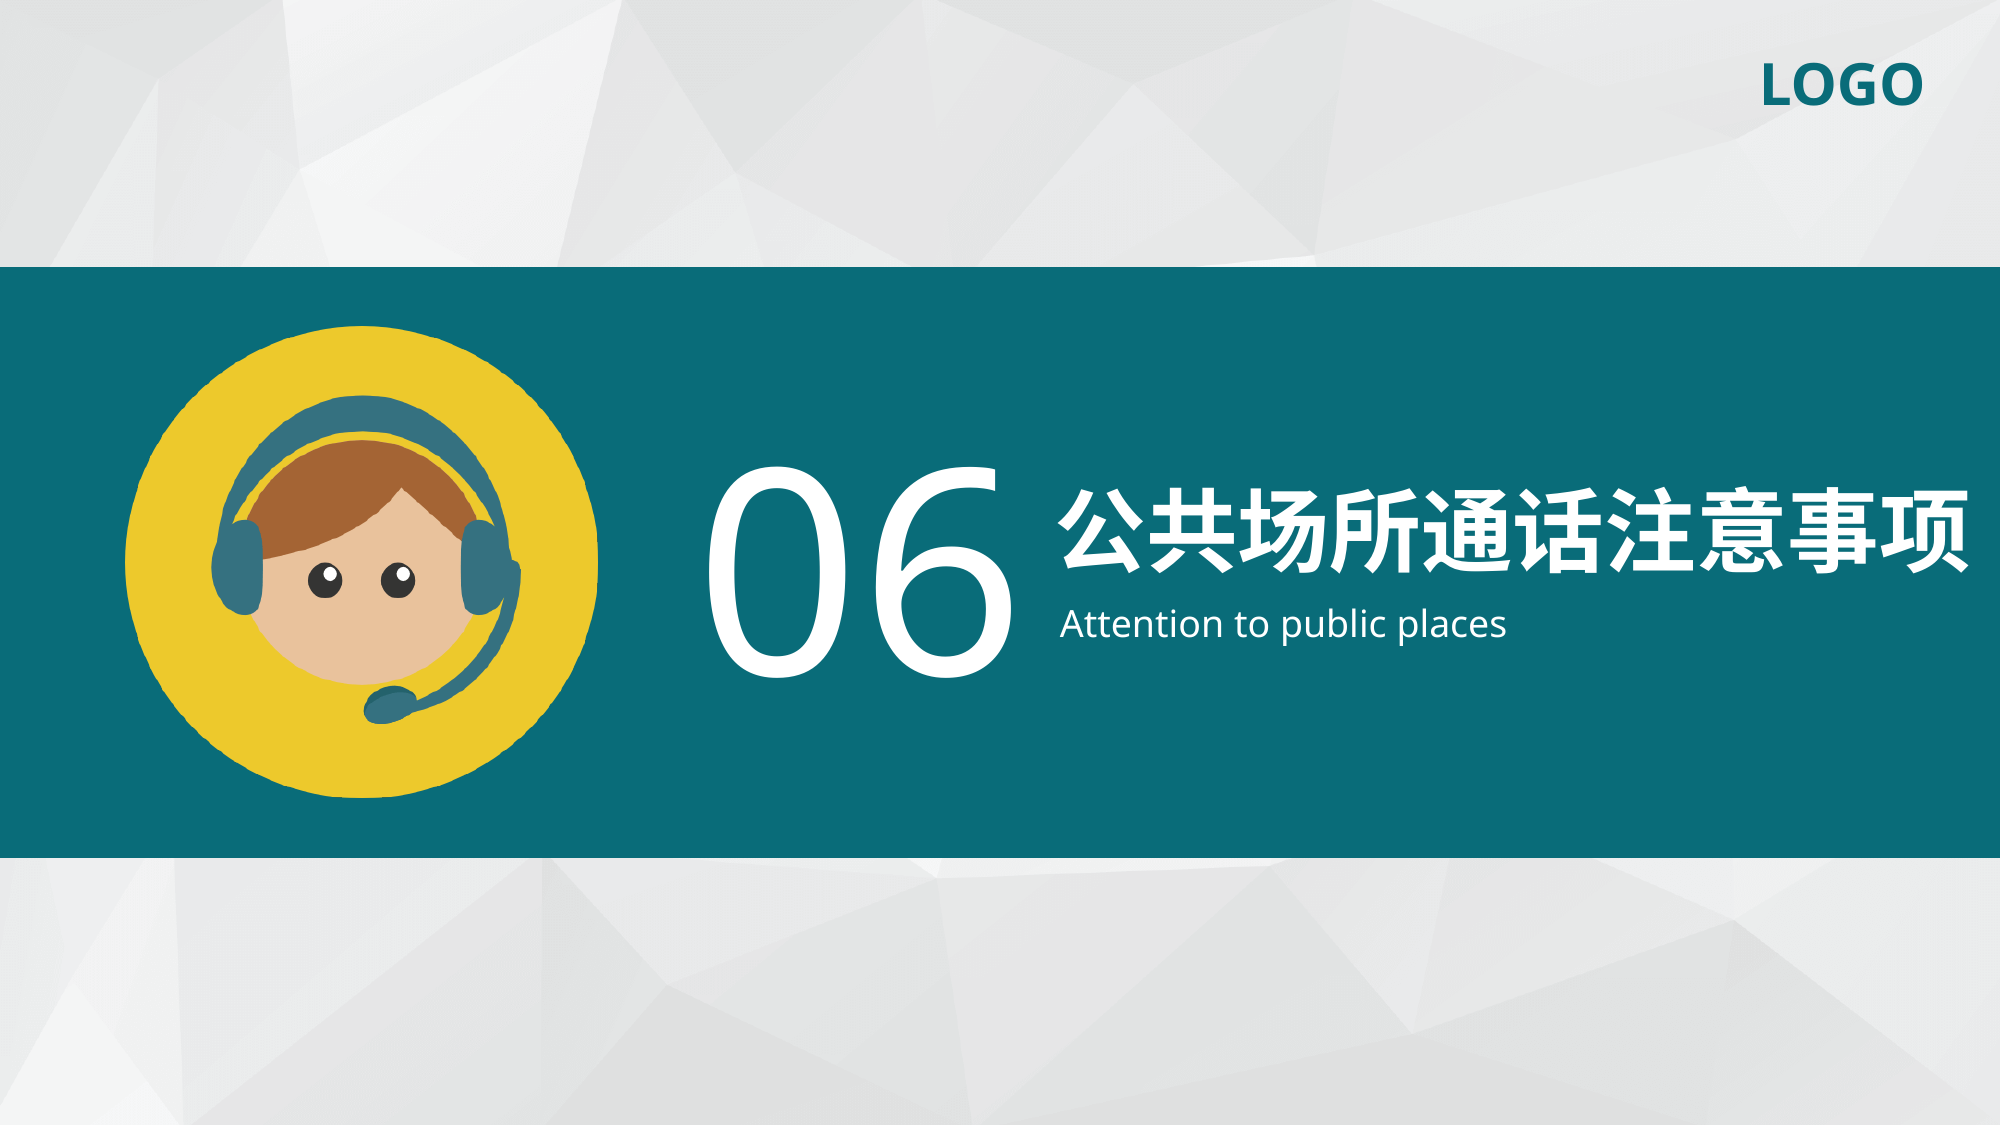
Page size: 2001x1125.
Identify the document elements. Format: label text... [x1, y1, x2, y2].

text_box [0, 267, 2000, 858]
text_box 公共场所通话注意事项 [1039, 466, 1987, 592]
text_box 06 [681, 380, 1071, 741]
picture [0, 0, 2000, 267]
picture [0, 858, 2000, 1125]
text_box LOGO [1744, 39, 1969, 129]
text_box Attention to public places [1045, 592, 1523, 653]
picture [125, 325, 598, 798]
